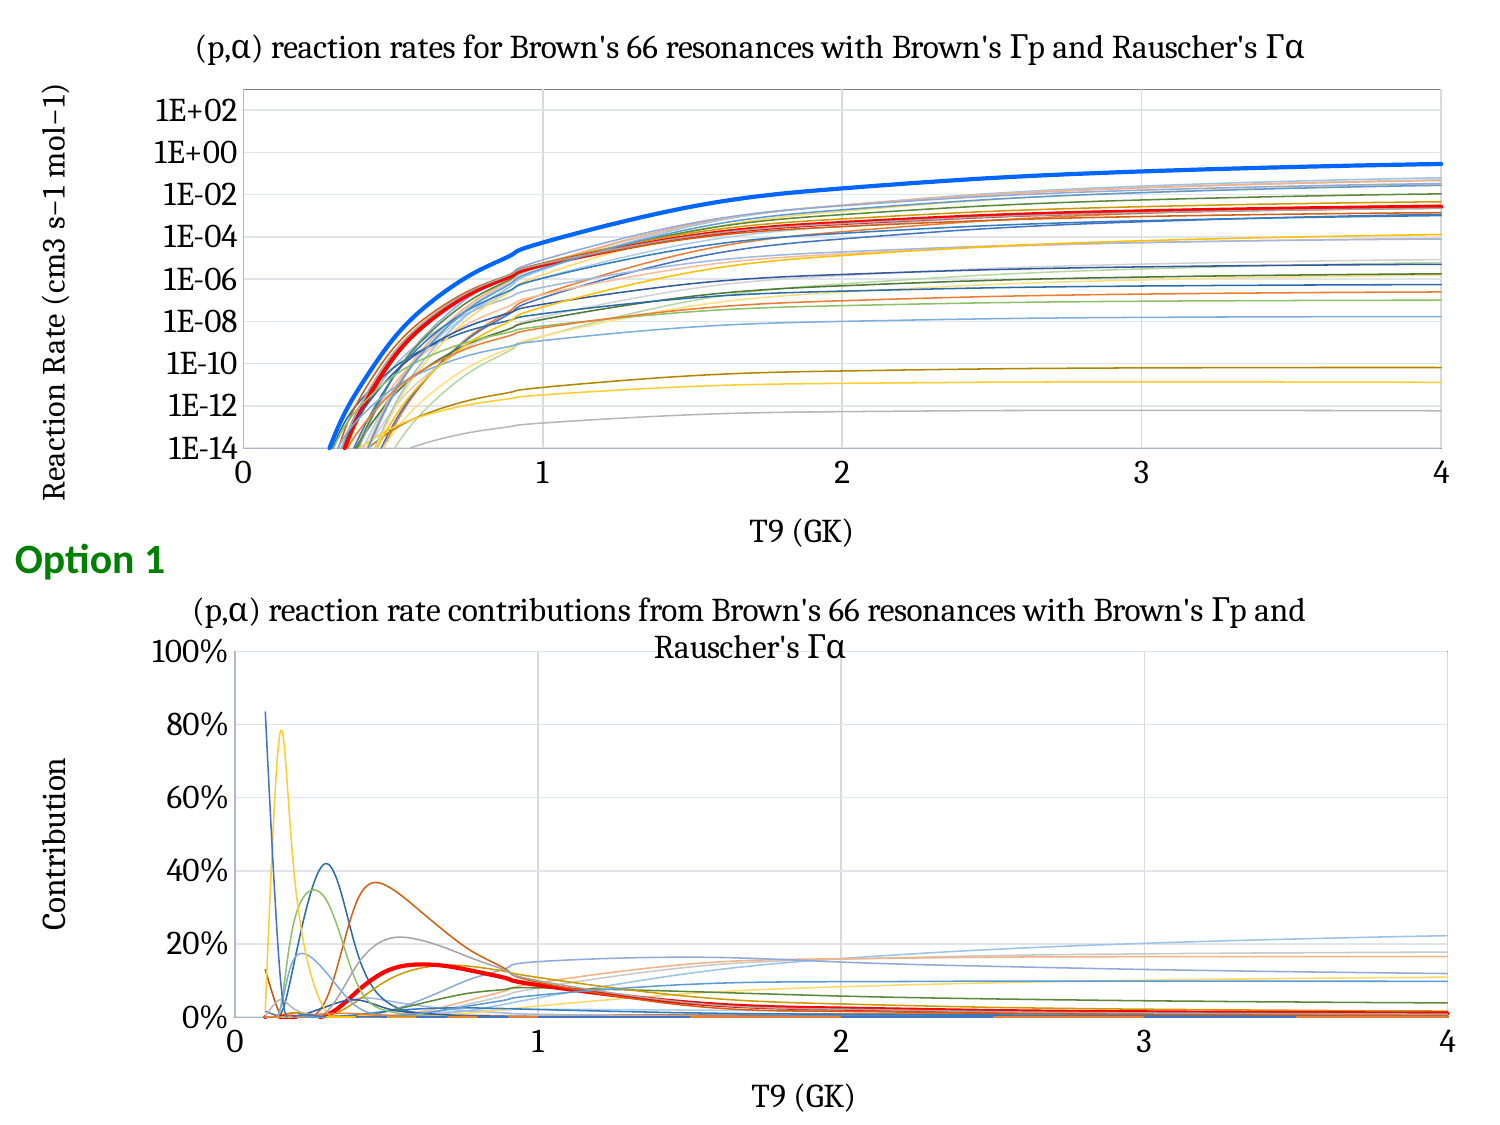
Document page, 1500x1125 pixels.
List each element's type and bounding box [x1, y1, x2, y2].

chart [0, 0, 1500, 1125]
